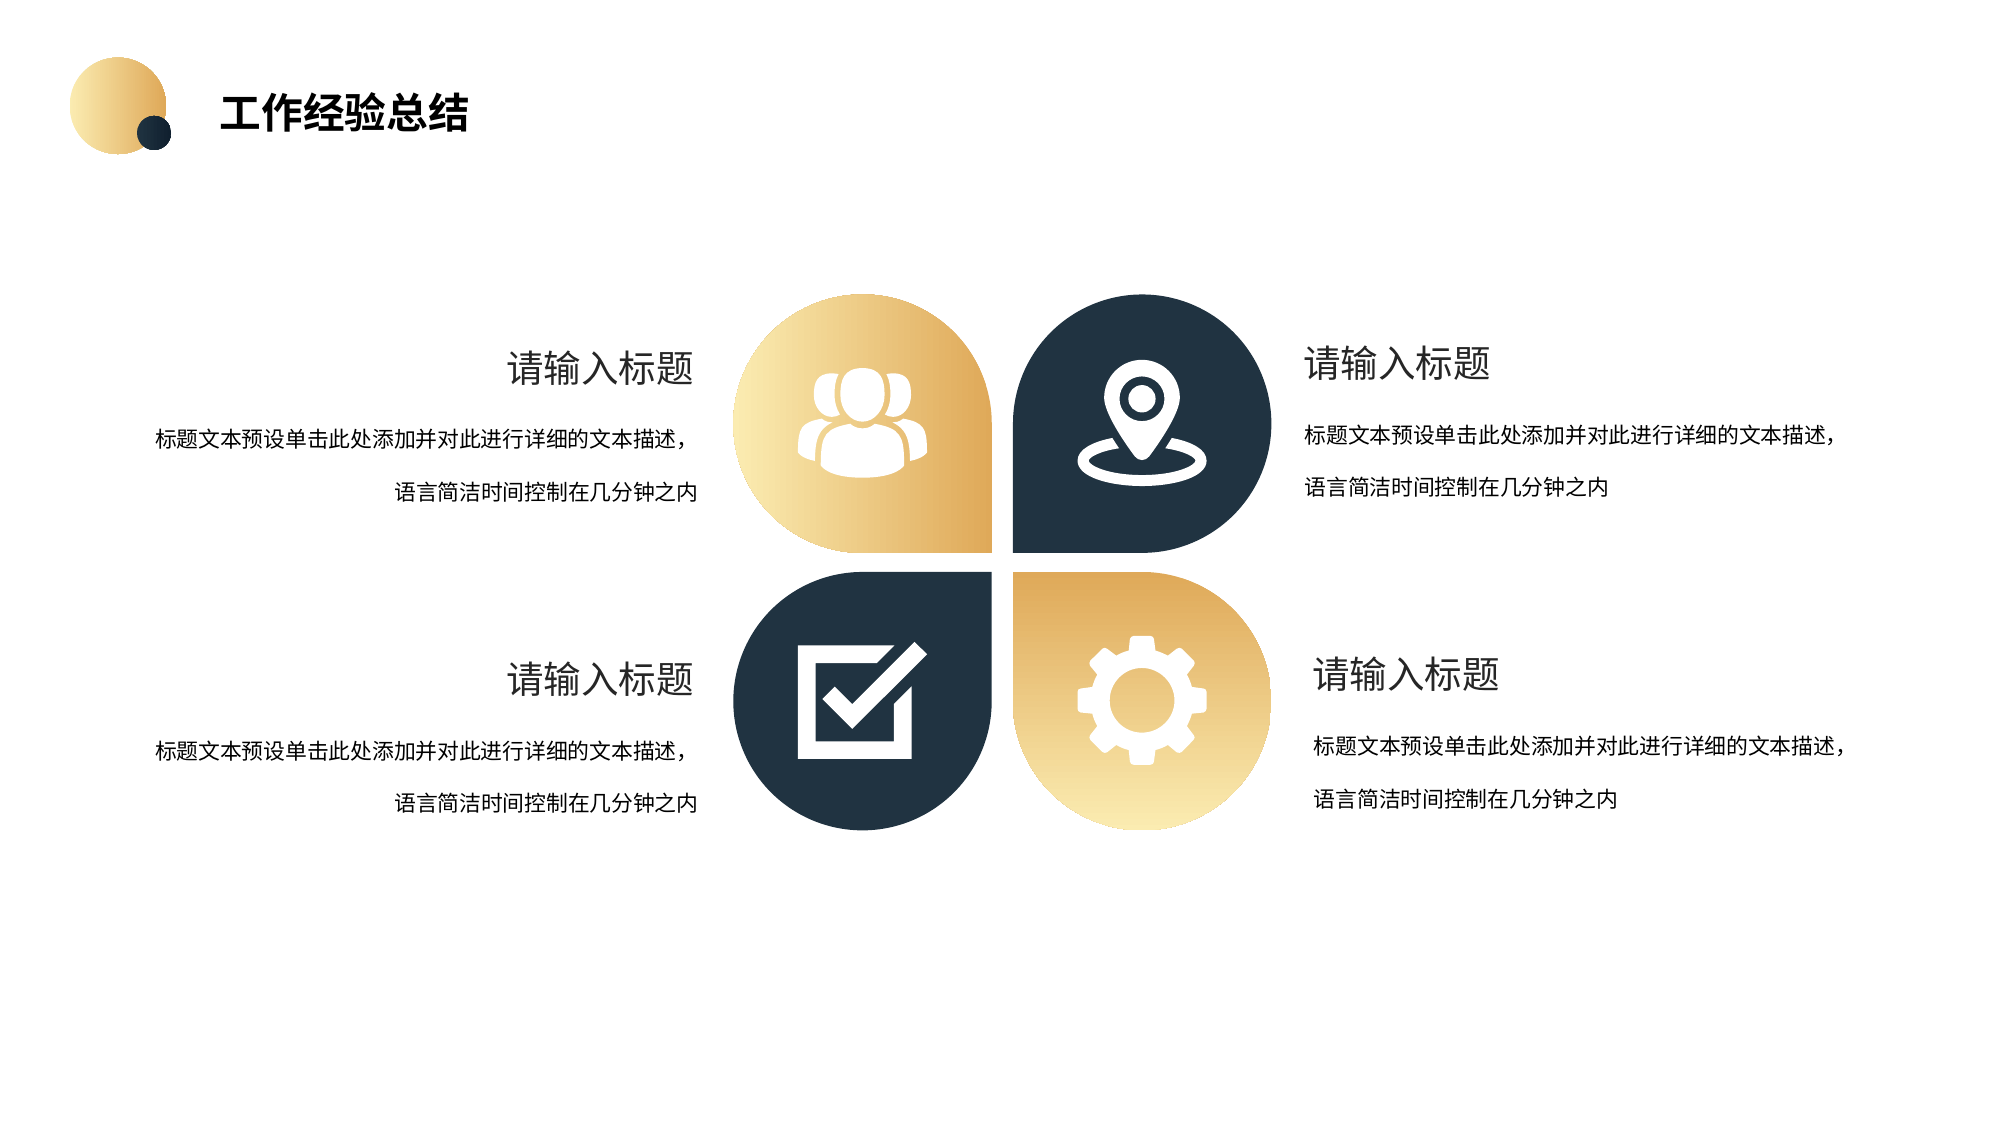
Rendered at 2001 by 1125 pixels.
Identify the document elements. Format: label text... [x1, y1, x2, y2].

text_box 请输入标题 [1292, 644, 1616, 749]
text_box 标题文本预设单击此处添加并对此进行详细的文本描述，语言简洁时间控制在几分钟之内 [1290, 387, 1878, 508]
text_box 请输入标题 [389, 338, 714, 392]
text_box 请输入标题 [389, 649, 714, 703]
text_box 工作经验总结 [193, 86, 497, 137]
text_box 请输入标题 [1283, 333, 1607, 437]
text_box 标题文本预设单击此处添加并对此进行详细的文本描述，语言简洁时间控制在几分钟之内 [126, 703, 714, 824]
text_box [135, 114, 173, 152]
text_box 标题文本预设单击此处添加并对此进行详细的文本描述，语言简洁时间控制在几分钟之内 [1299, 699, 1887, 819]
text_box [68, 56, 168, 156]
text_box 标题文本预设单击此处添加并对此进行详细的文本描述，语言简洁时间控制在几分钟之内 [126, 392, 714, 513]
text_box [733, 294, 1272, 831]
